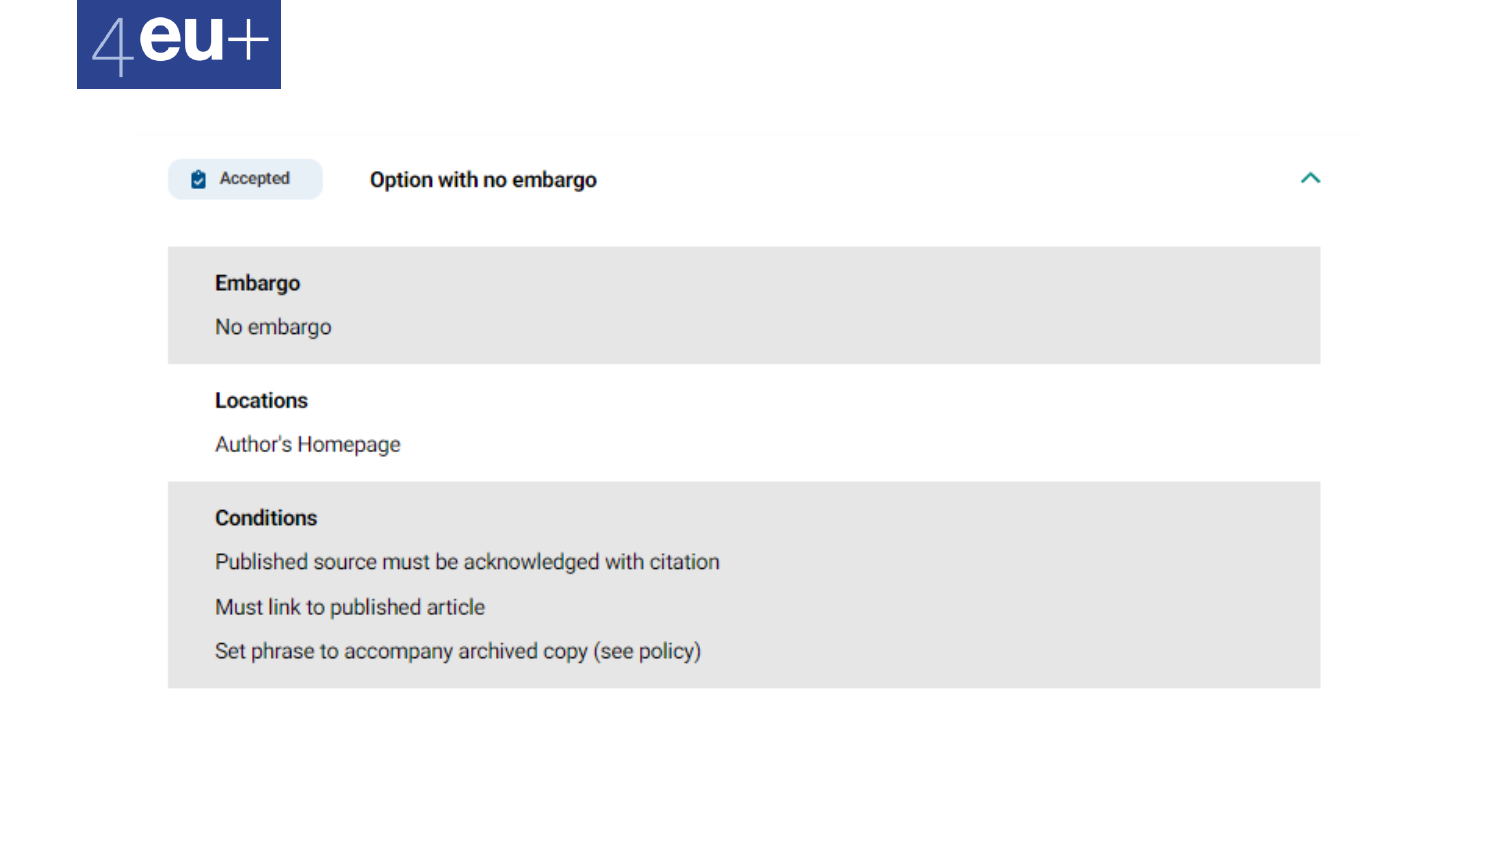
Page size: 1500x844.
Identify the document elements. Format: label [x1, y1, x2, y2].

picture [137, 131, 1363, 712]
picture [77, 0, 281, 89]
